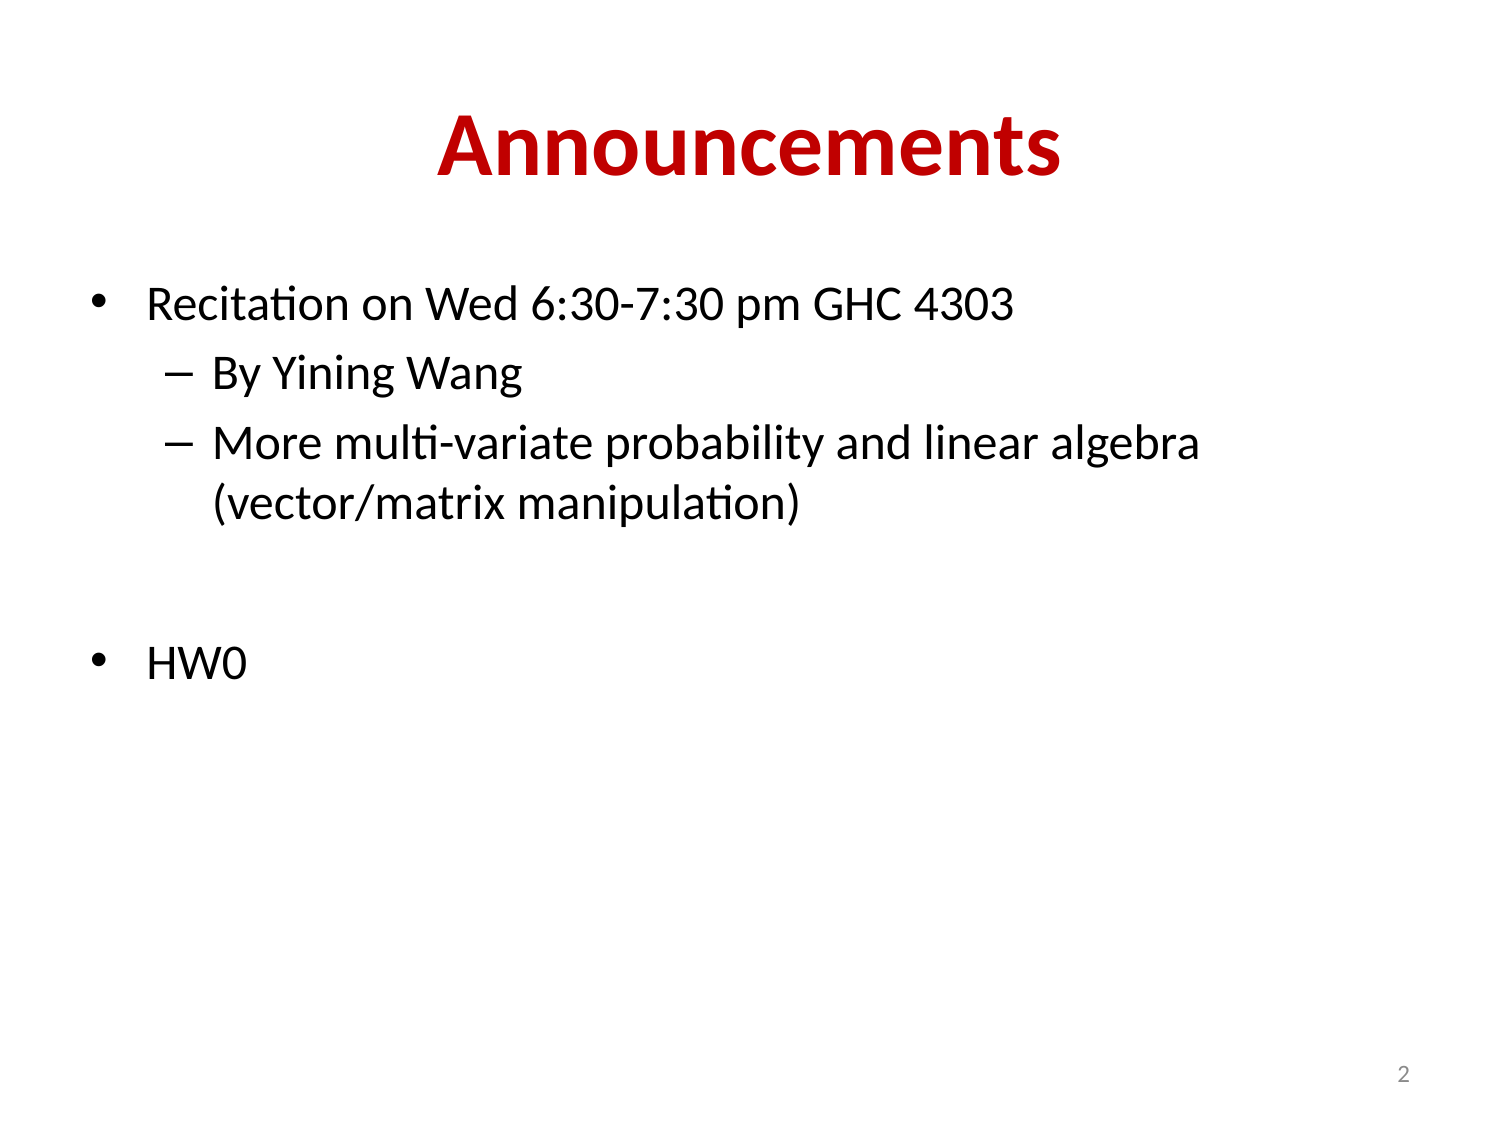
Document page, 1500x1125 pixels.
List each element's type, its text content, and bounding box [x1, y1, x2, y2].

slide_number 2 [1074, 1042, 1425, 1103]
list Recitation on Wed 6:30-7:30 pm GHC 4303 By Yining Wang More multi-variate probability and linear algebra (vector/matrix manipulation) HW0 [75, 262, 1425, 1005]
title Announcements [75, 45, 1425, 233]
